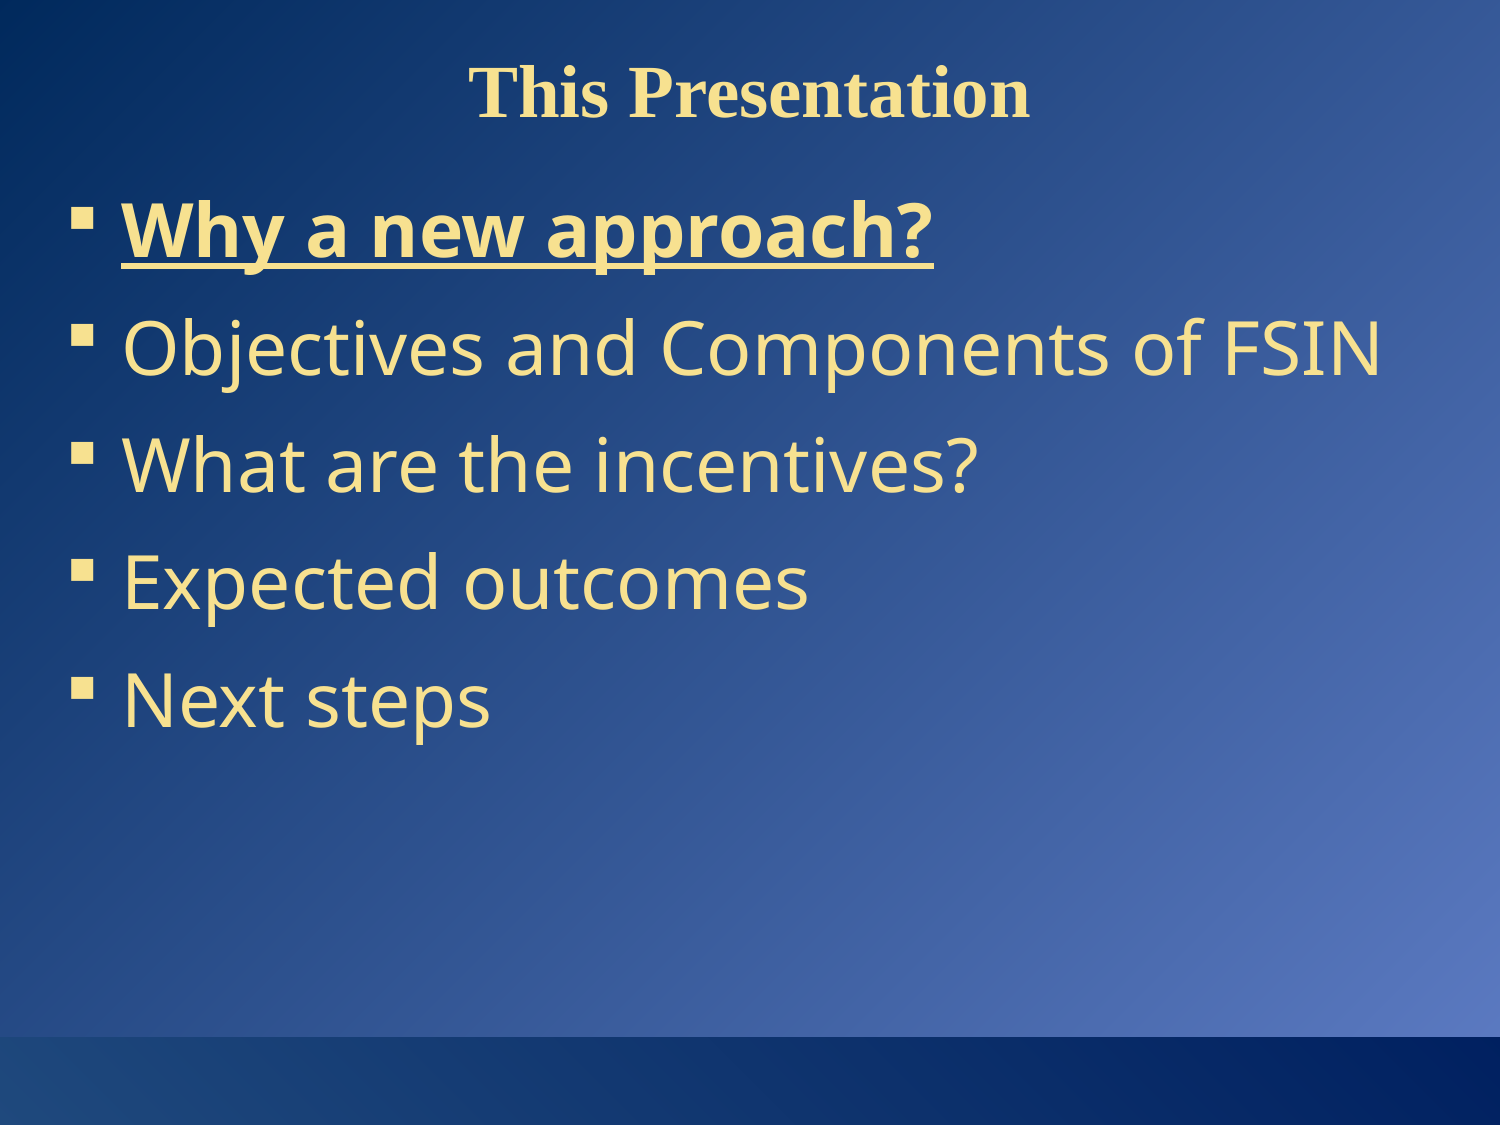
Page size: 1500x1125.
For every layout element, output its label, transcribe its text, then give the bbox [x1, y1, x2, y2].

list Why a new approach? Objectives and Components of FSIN What are the incentives? Expected outcomes Next steps [49, 174, 1451, 1013]
title This Presentation [49, 24, 1451, 150]
